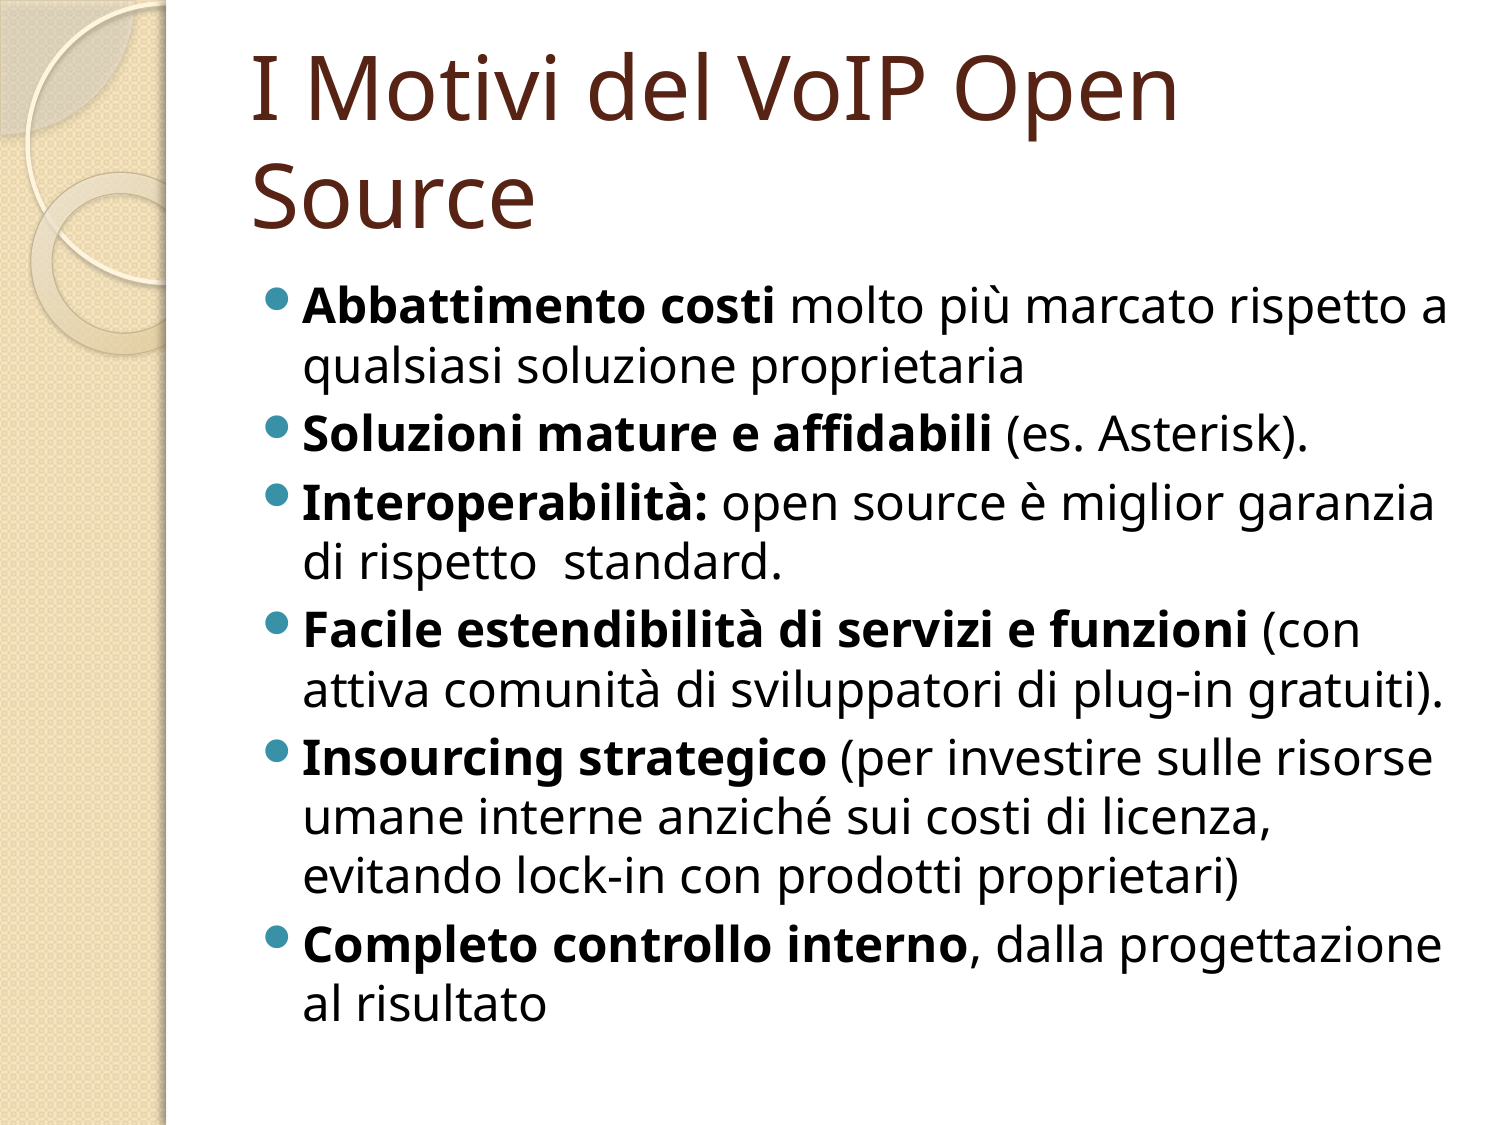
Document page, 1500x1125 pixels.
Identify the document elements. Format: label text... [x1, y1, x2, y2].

list Abbattimento costi molto più marcato rispetto a qualsiasi soluzione proprietaria Soluzioni mature e affidabili (es. Asterisk). Interoperabilità: open source è miglior garanzia di rispetto standard. Facile estendibilità di servizi e funzioni (con attiva comunità di sviluppatori di plug-in gratuiti). Insourcing strategico (per investire sulle risorse umane interne anziché sui costi di licenza, evitando lock-in con prodotti proprietari) Completo controllo interno, dalla progettazione al risultato [235, 266, 1466, 1055]
title I Motivi del VoIP Open Source [235, 45, 1466, 233]
